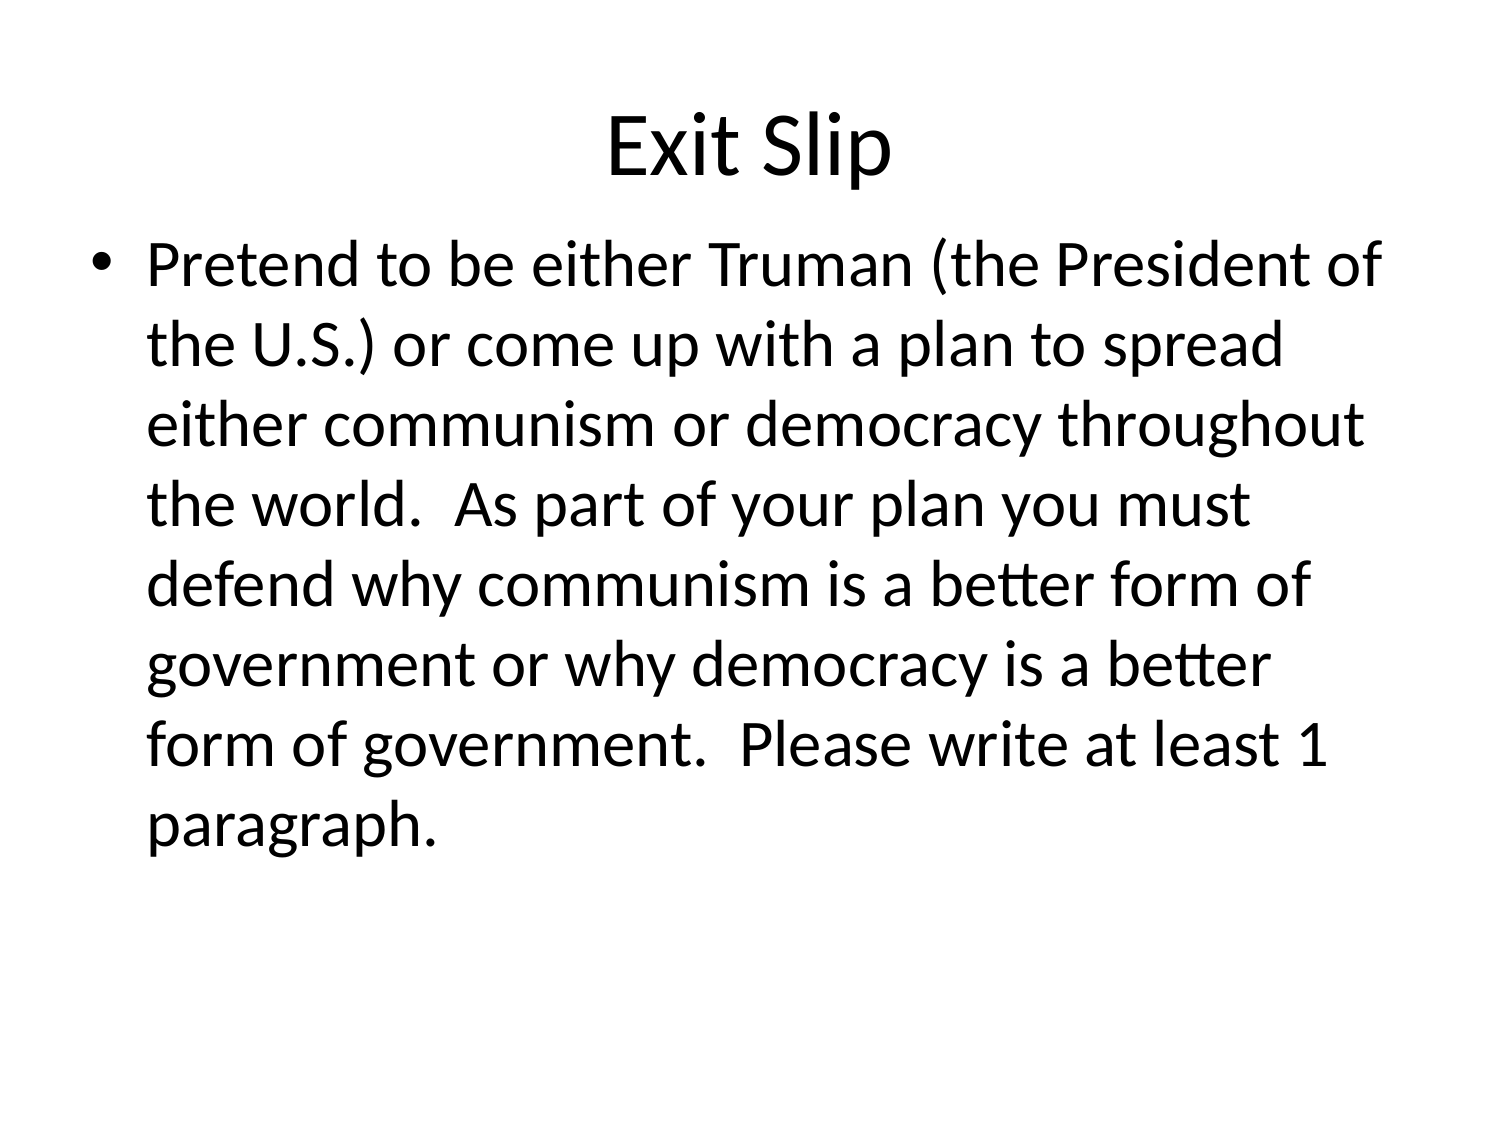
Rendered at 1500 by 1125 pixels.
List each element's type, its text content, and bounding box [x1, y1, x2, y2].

list Pretend to be either Truman (the President of the U.S.) or come up with a plan to spread either communism or democracy throughout the world. As part of your plan you must defend why communism is a better form of government or why democracy is a better form of government. Please write at least 1 paragraph. [75, 212, 1425, 1005]
title Exit Slip [75, 45, 1425, 212]
